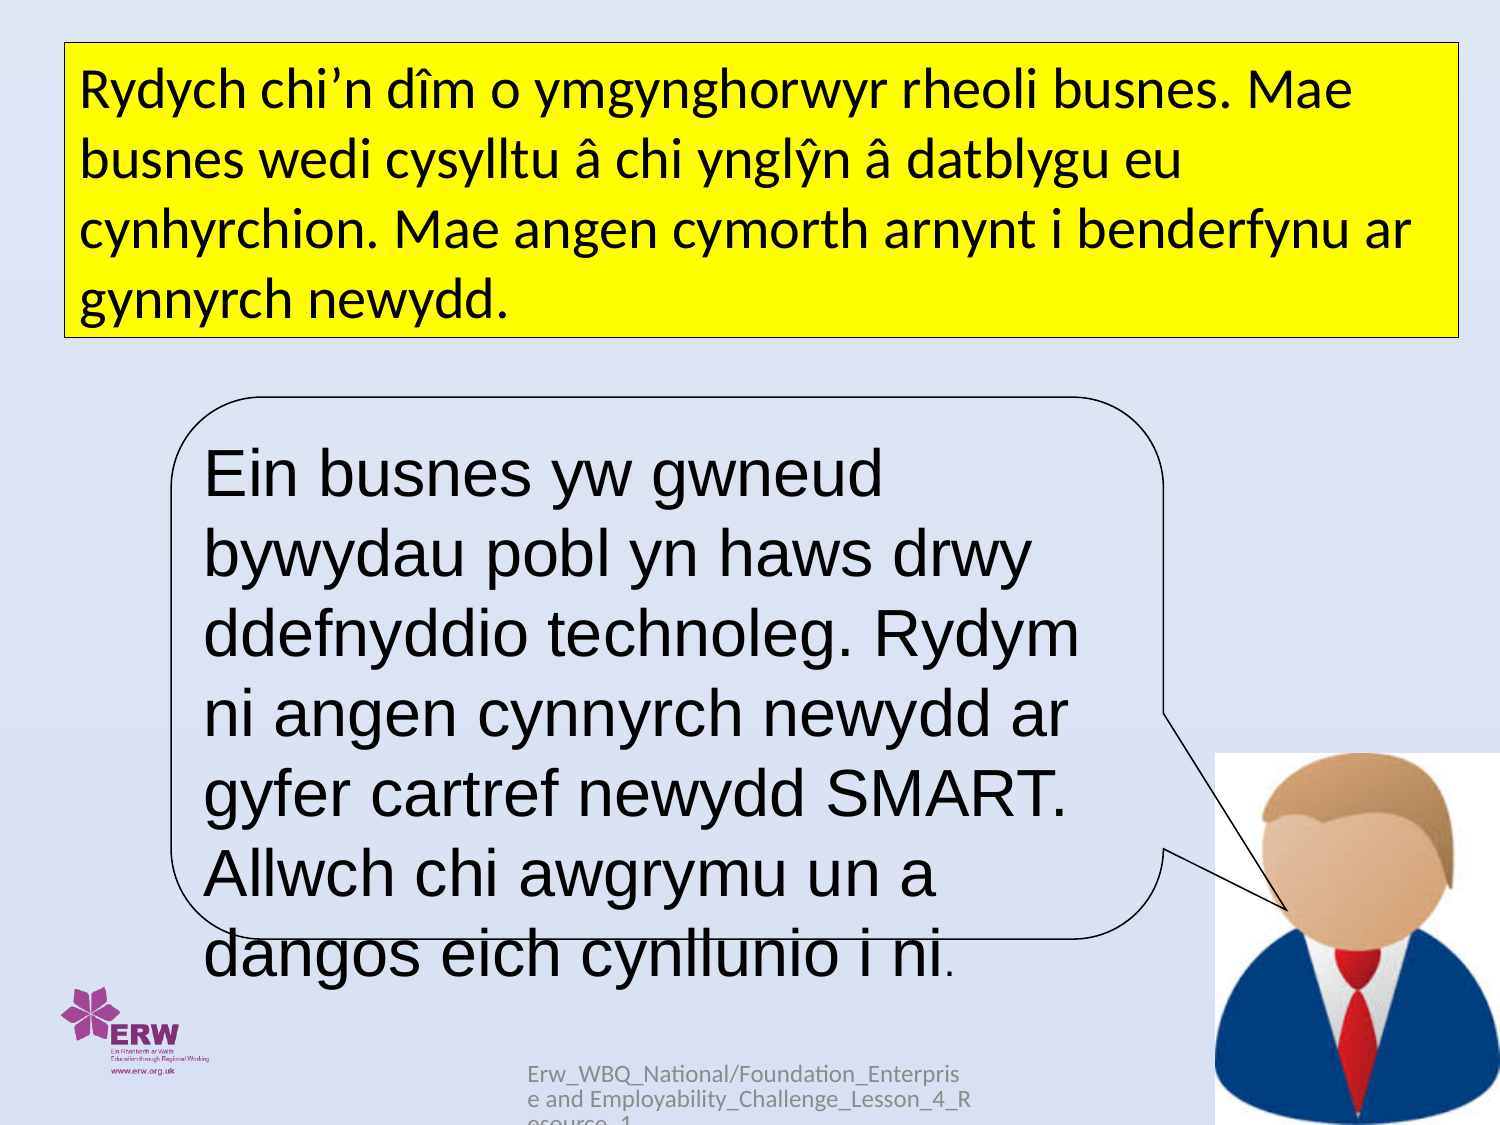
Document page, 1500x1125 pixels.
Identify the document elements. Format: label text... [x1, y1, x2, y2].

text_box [170, 396, 1500, 1125]
text_box Rydych chi’n dîm o ymgynghorwyr rheoli busnes. Mae busnes wedi cysylltu â chi ynglŷn â datblygu eu cynhyrchion. Mae angen cymorth arnynt i benderfynu ar gynnyrch newydd. [64, 42, 1459, 338]
picture [60, 987, 209, 1076]
